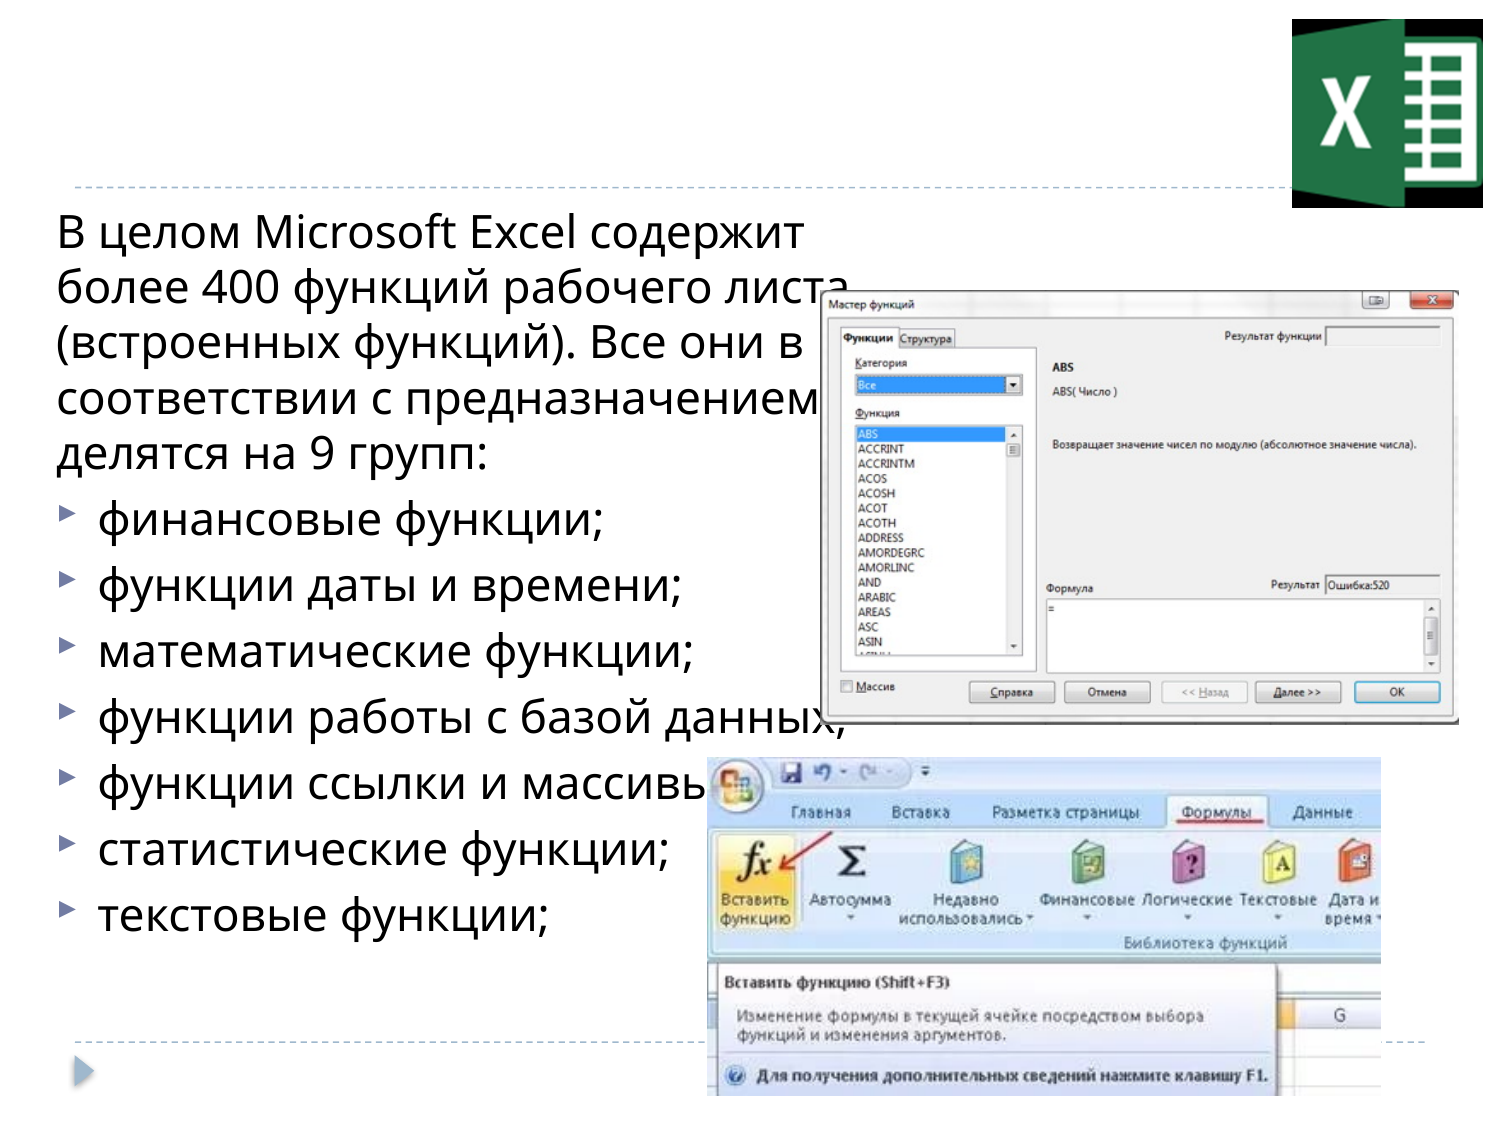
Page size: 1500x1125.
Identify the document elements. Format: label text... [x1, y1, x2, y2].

picture [820, 290, 1459, 725]
picture [707, 757, 1382, 1096]
picture [1291, 18, 1483, 208]
list В целом Microsoft Excel содержит более 400 функций рабочего листа (встроенных функций). Все они в соответствии с предназначением делятся на 9 групп: финансовые функции; функции даты и времени; математические функции; функции работы с базой данных; функции ссылки и массивы; статистические функции; текстовые функции; [41, 194, 951, 965]
